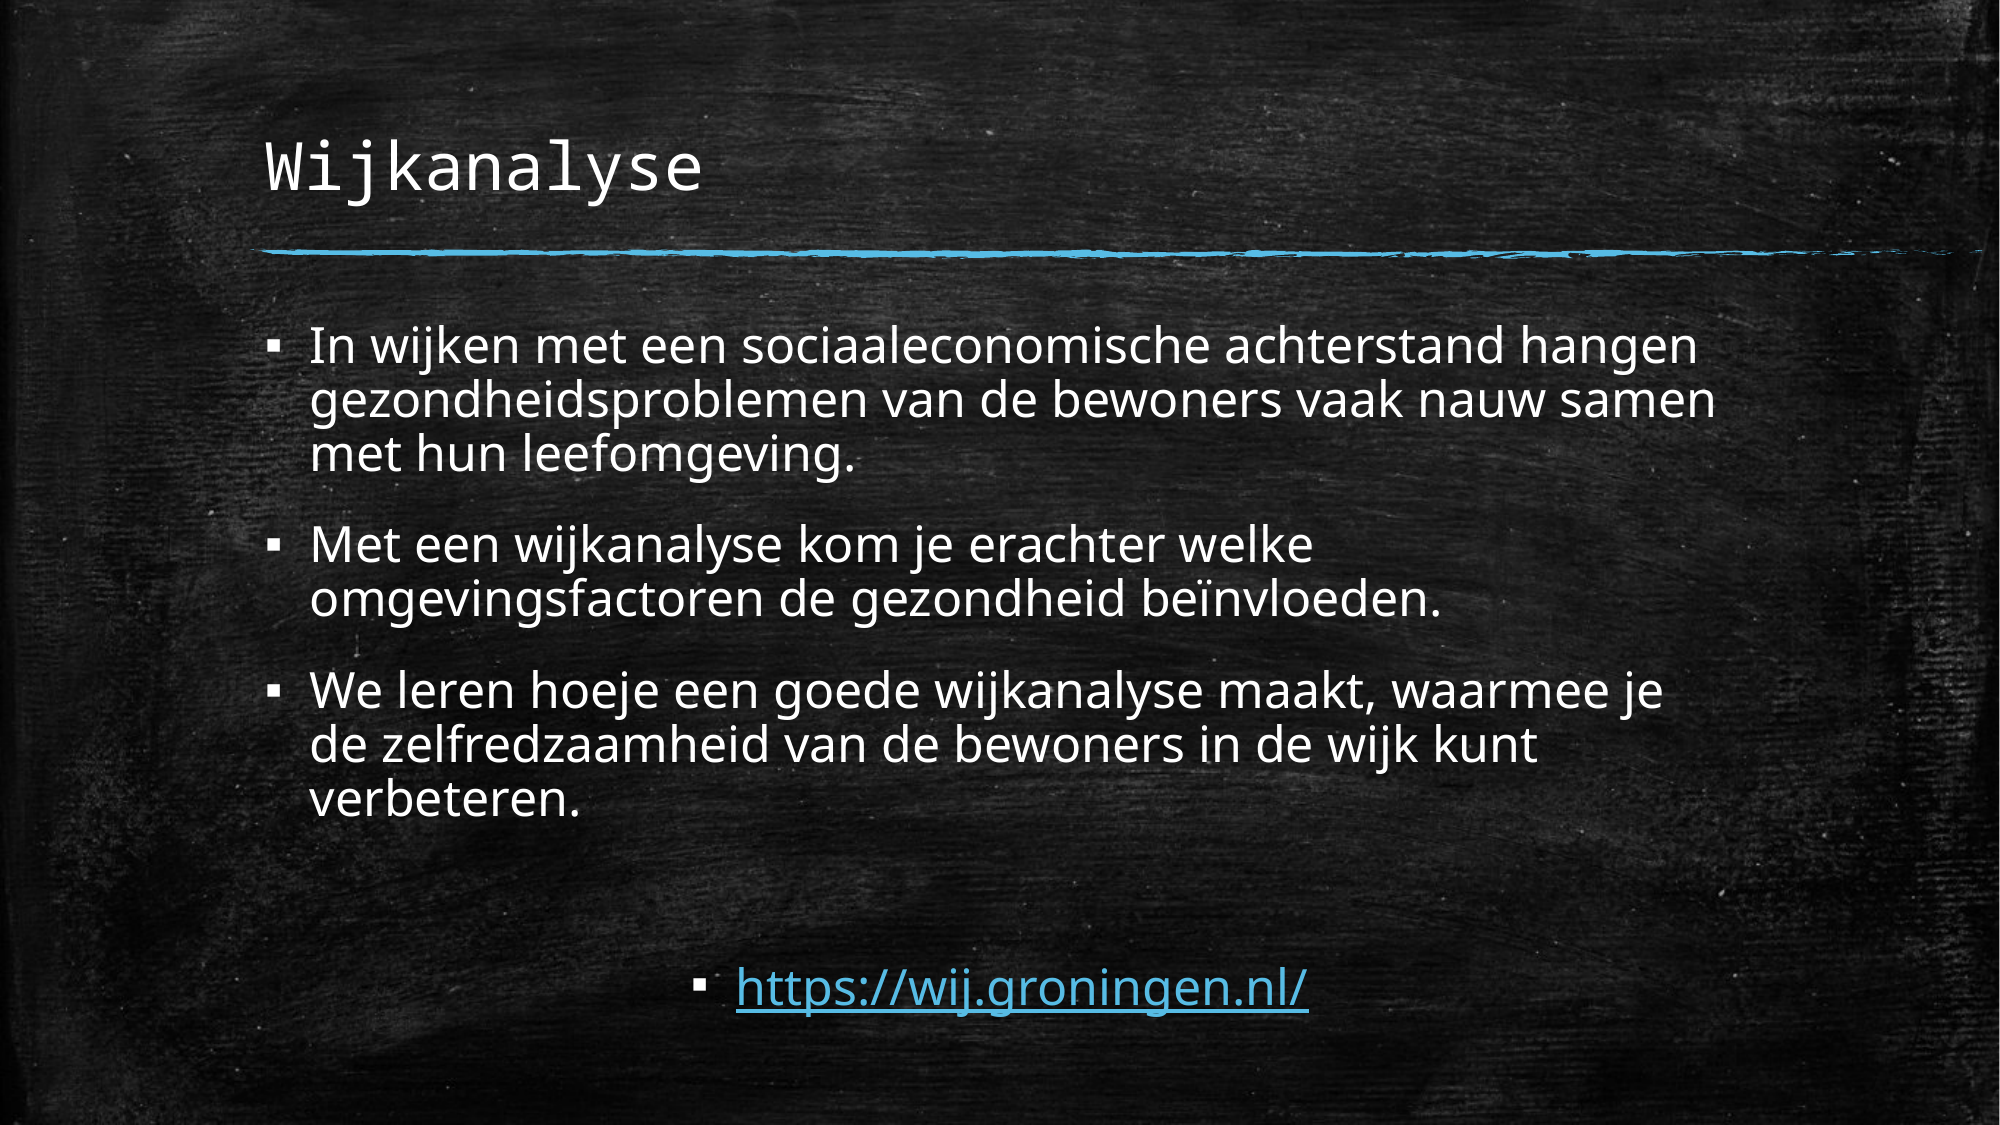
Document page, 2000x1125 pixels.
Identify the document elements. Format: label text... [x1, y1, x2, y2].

list In wijken met een sociaaleconomische achterstand hangen gezondheidsproblemen van de bewoners vaak nauw samen met hun leefomgeving. Met een wijkanalyse kom je erachter welke omgevingsfactoren de gezondheid beïnvloeden. We leren hoeje een goede wijkanalyse maakt, waarmee je de zelfredzaamheid van de bewoners in de wijk kunt verbeteren. https://wij.groningen.nl/ [249, 312, 1750, 1013]
title Wijkanalyse [249, 45, 1750, 213]
